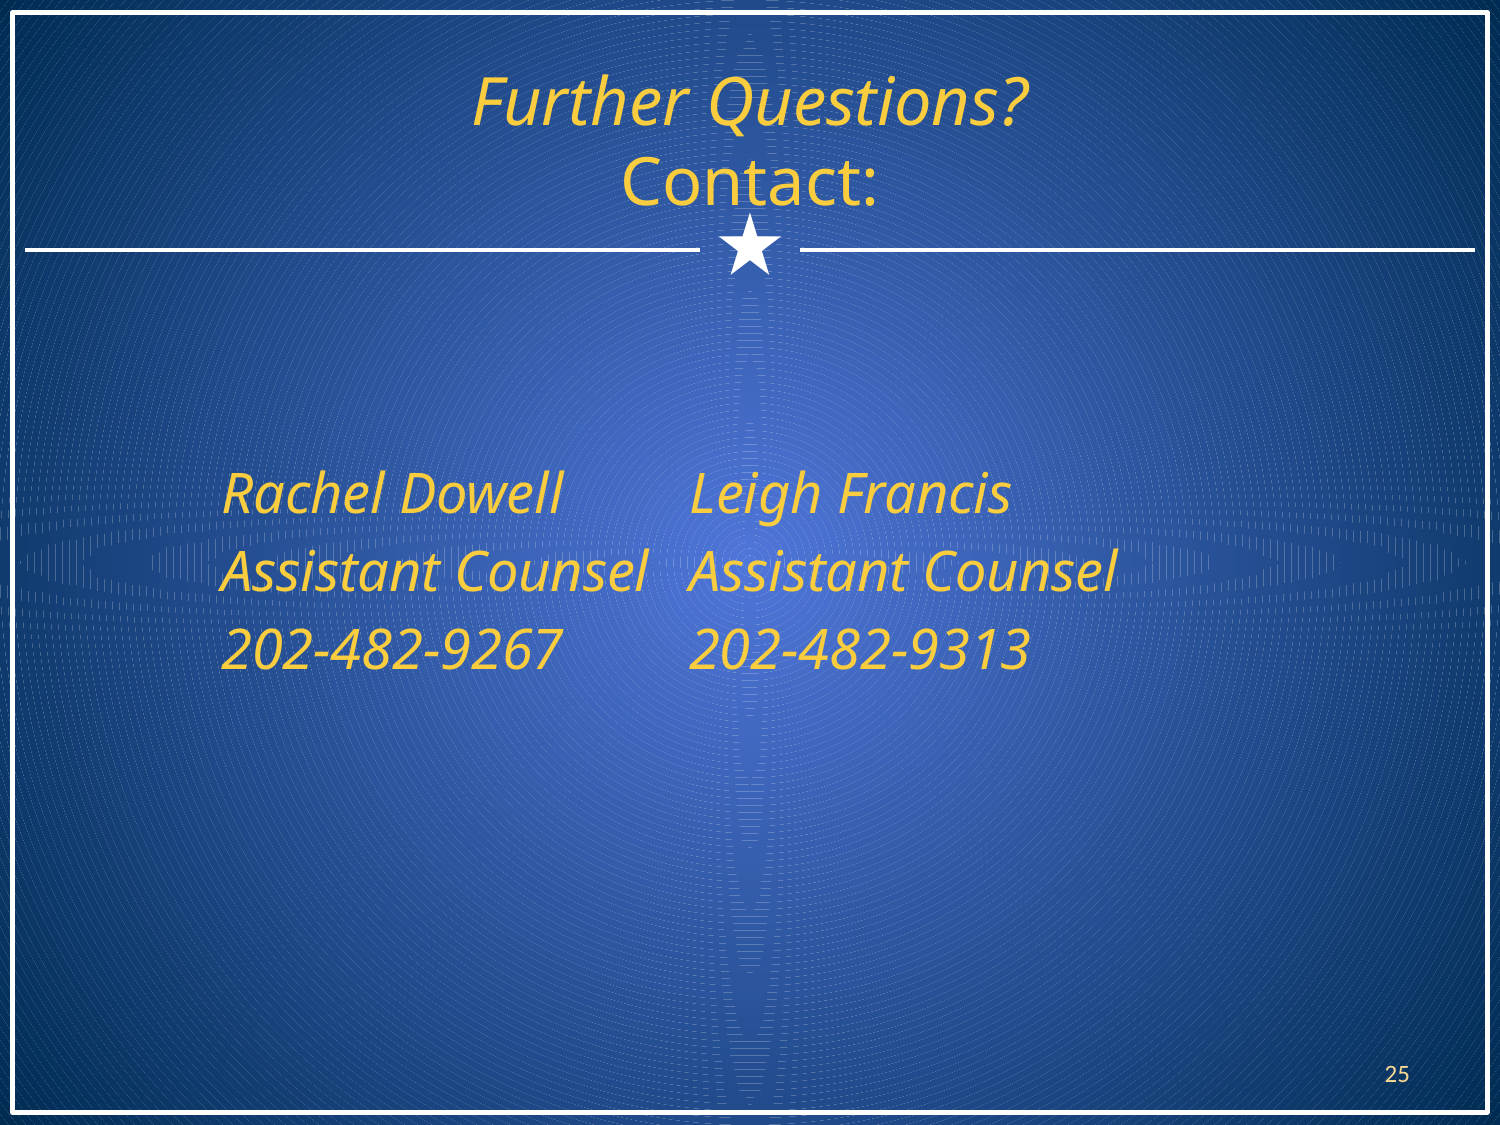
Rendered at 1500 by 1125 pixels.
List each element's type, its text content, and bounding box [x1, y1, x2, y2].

title Further Questions? Contact: [75, 45, 1425, 233]
slide_number 25 [1074, 1042, 1425, 1103]
list Rachel Dowell Leigh Francis Assistant Counsel Assistant Counsel 202-482-9267 202-482-9313 [62, 450, 1413, 825]
